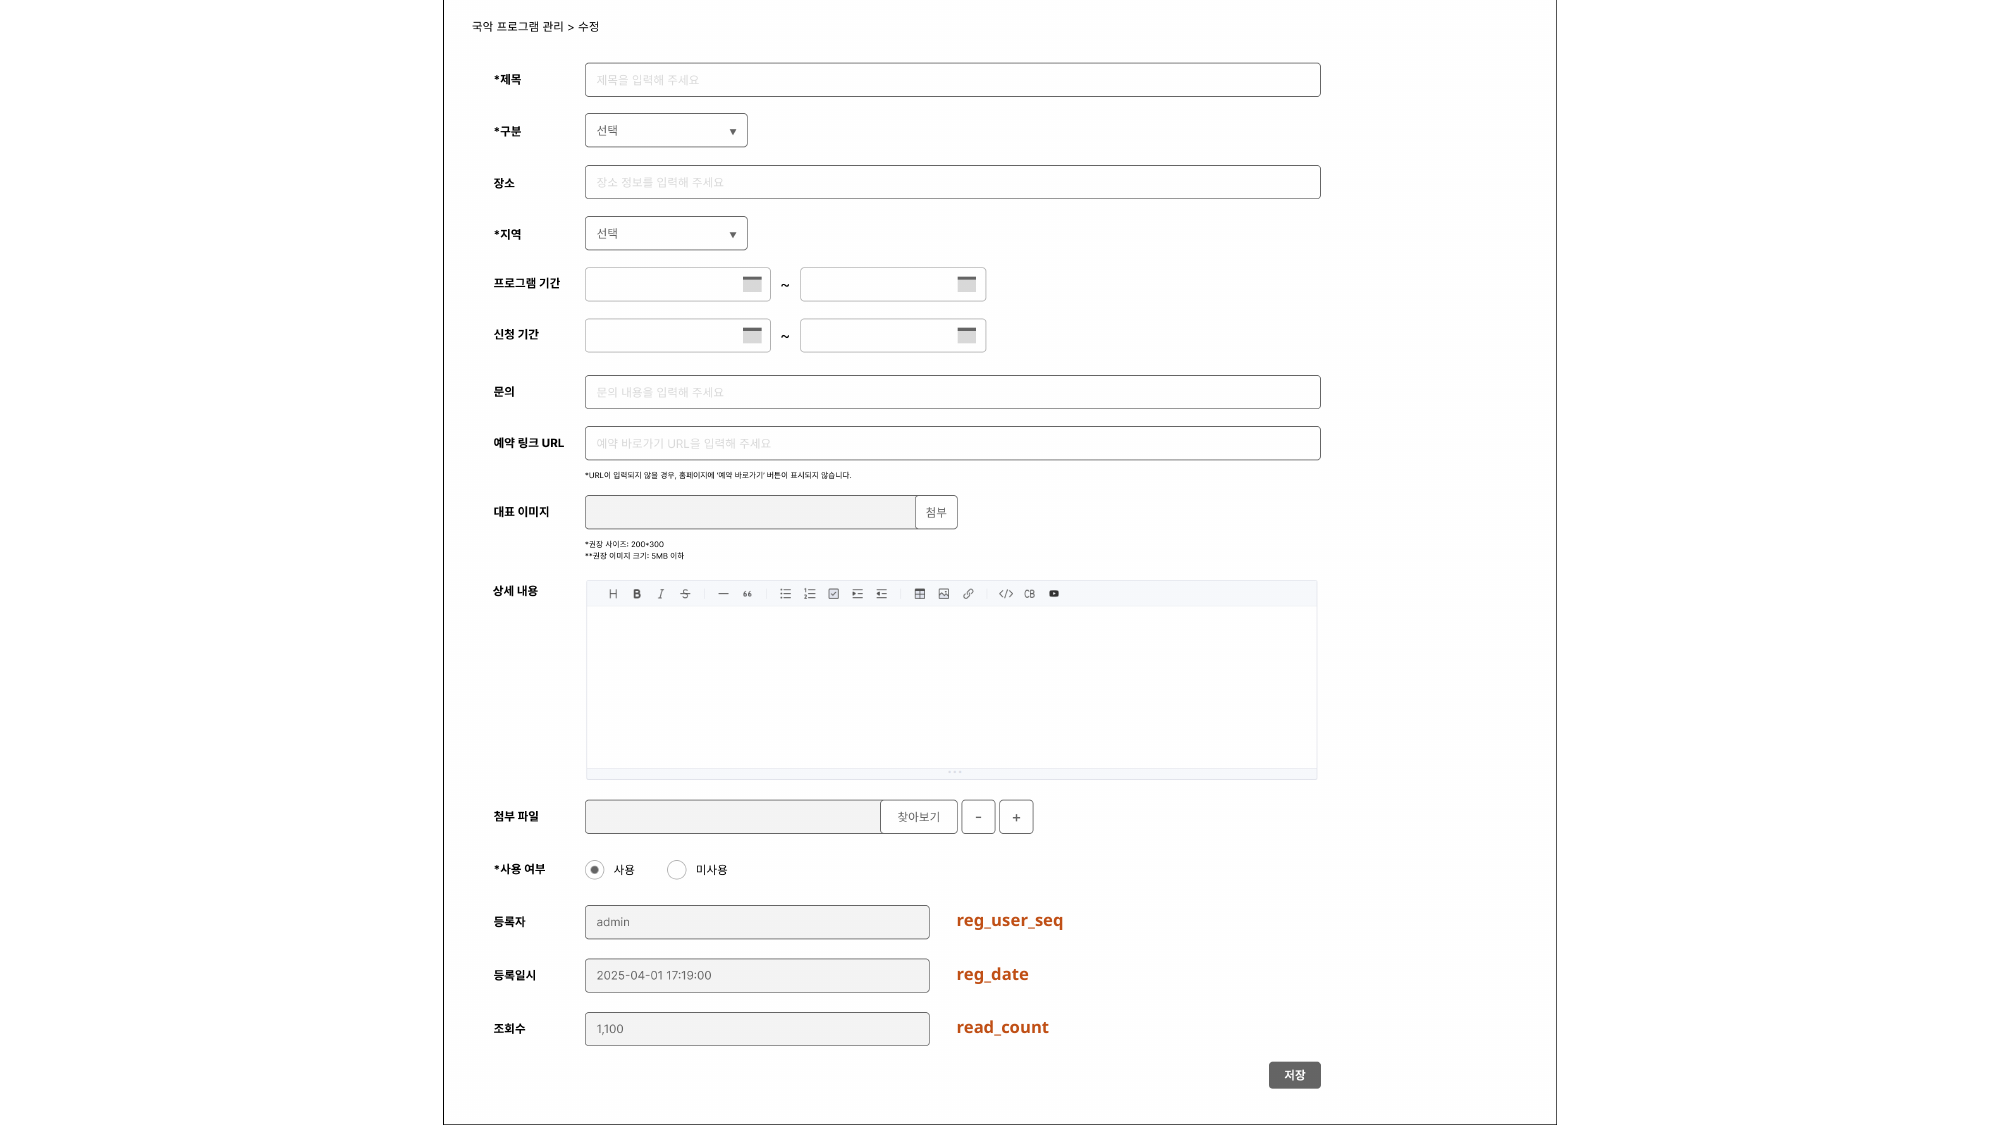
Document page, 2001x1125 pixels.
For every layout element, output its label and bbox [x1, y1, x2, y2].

picture [442, 0, 1558, 1125]
